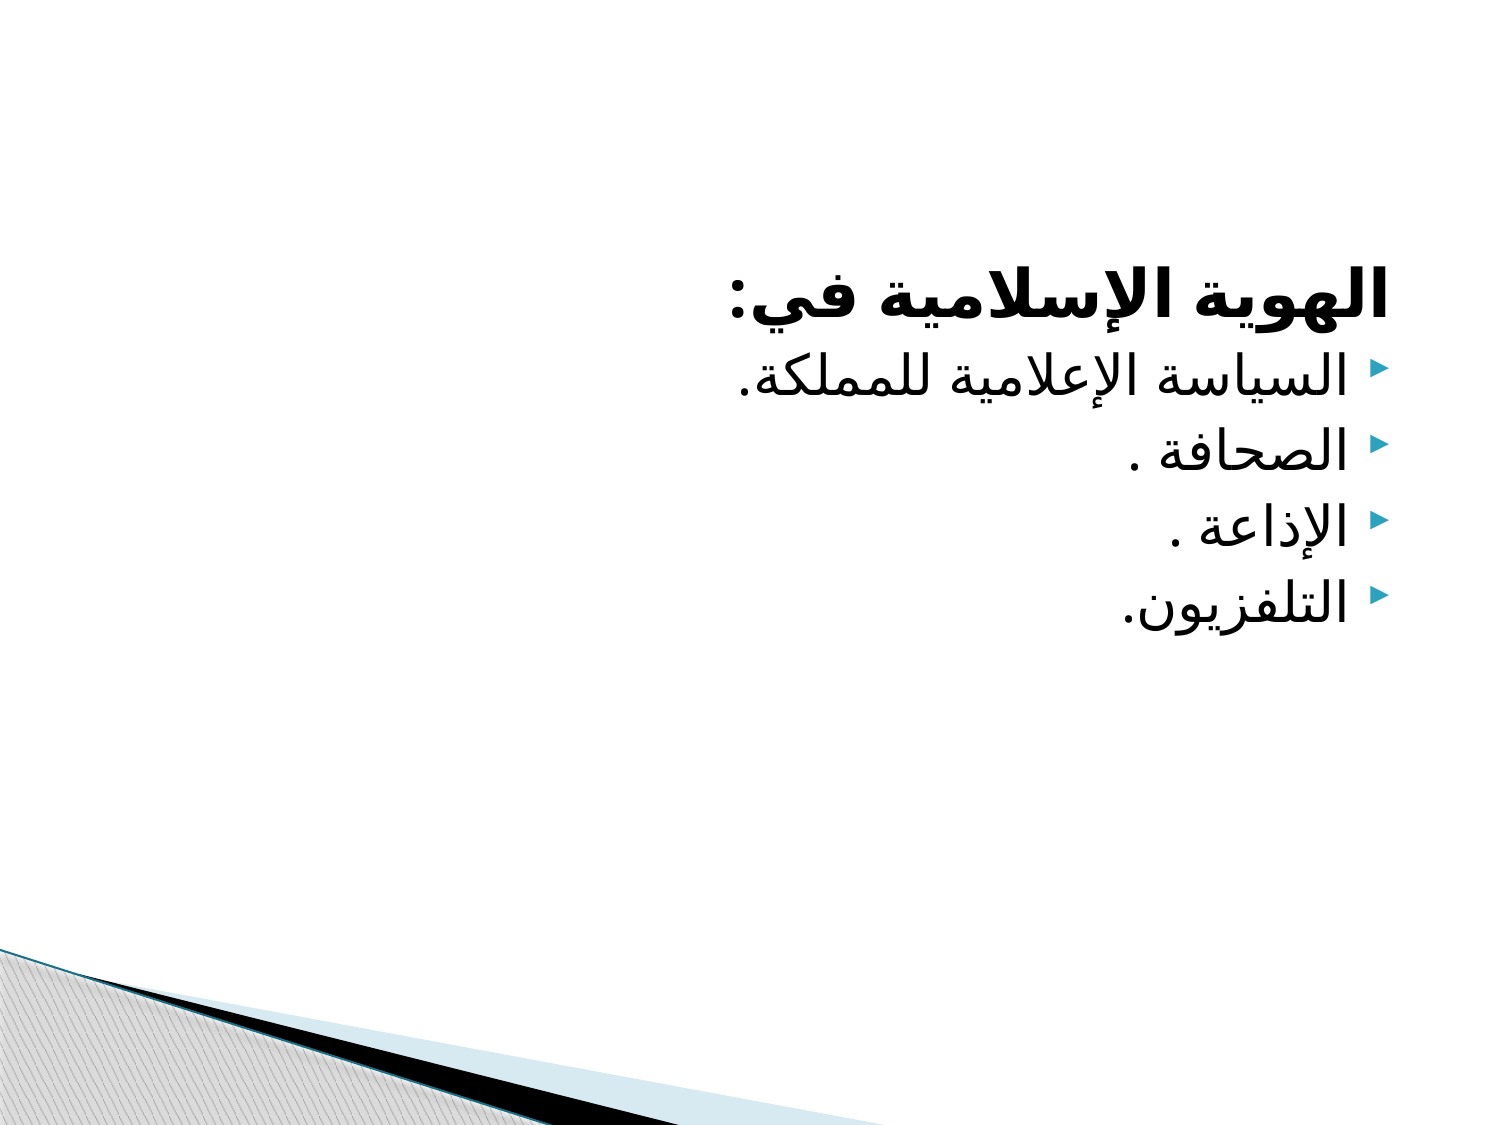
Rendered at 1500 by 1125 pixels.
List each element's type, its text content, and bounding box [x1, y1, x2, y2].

list الهوية الإسلامية في: السياسة الإعلامية للمملكة. الصحافة . الإذاعة . التلفزيون. [75, 243, 1425, 986]
